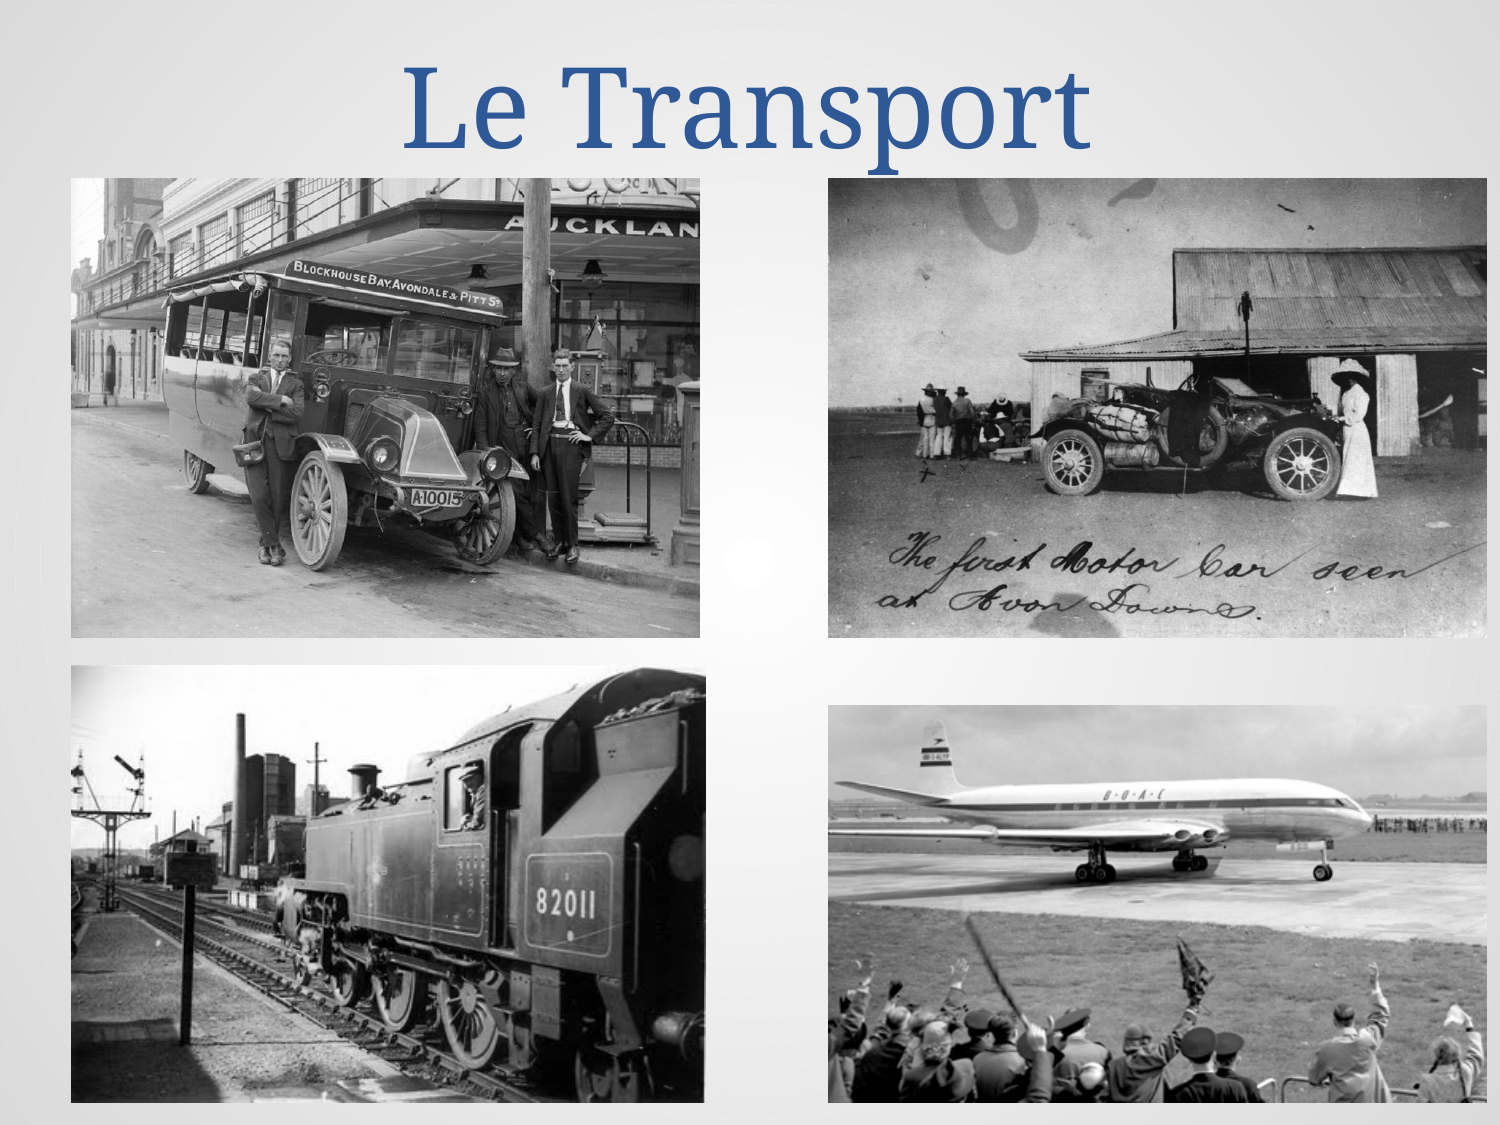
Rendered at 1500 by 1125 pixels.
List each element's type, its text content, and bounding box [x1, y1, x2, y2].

picture [828, 704, 1487, 1103]
picture [71, 665, 706, 1103]
picture [828, 178, 1487, 639]
title Le Transport [71, 0, 1422, 179]
picture [71, 178, 700, 639]
